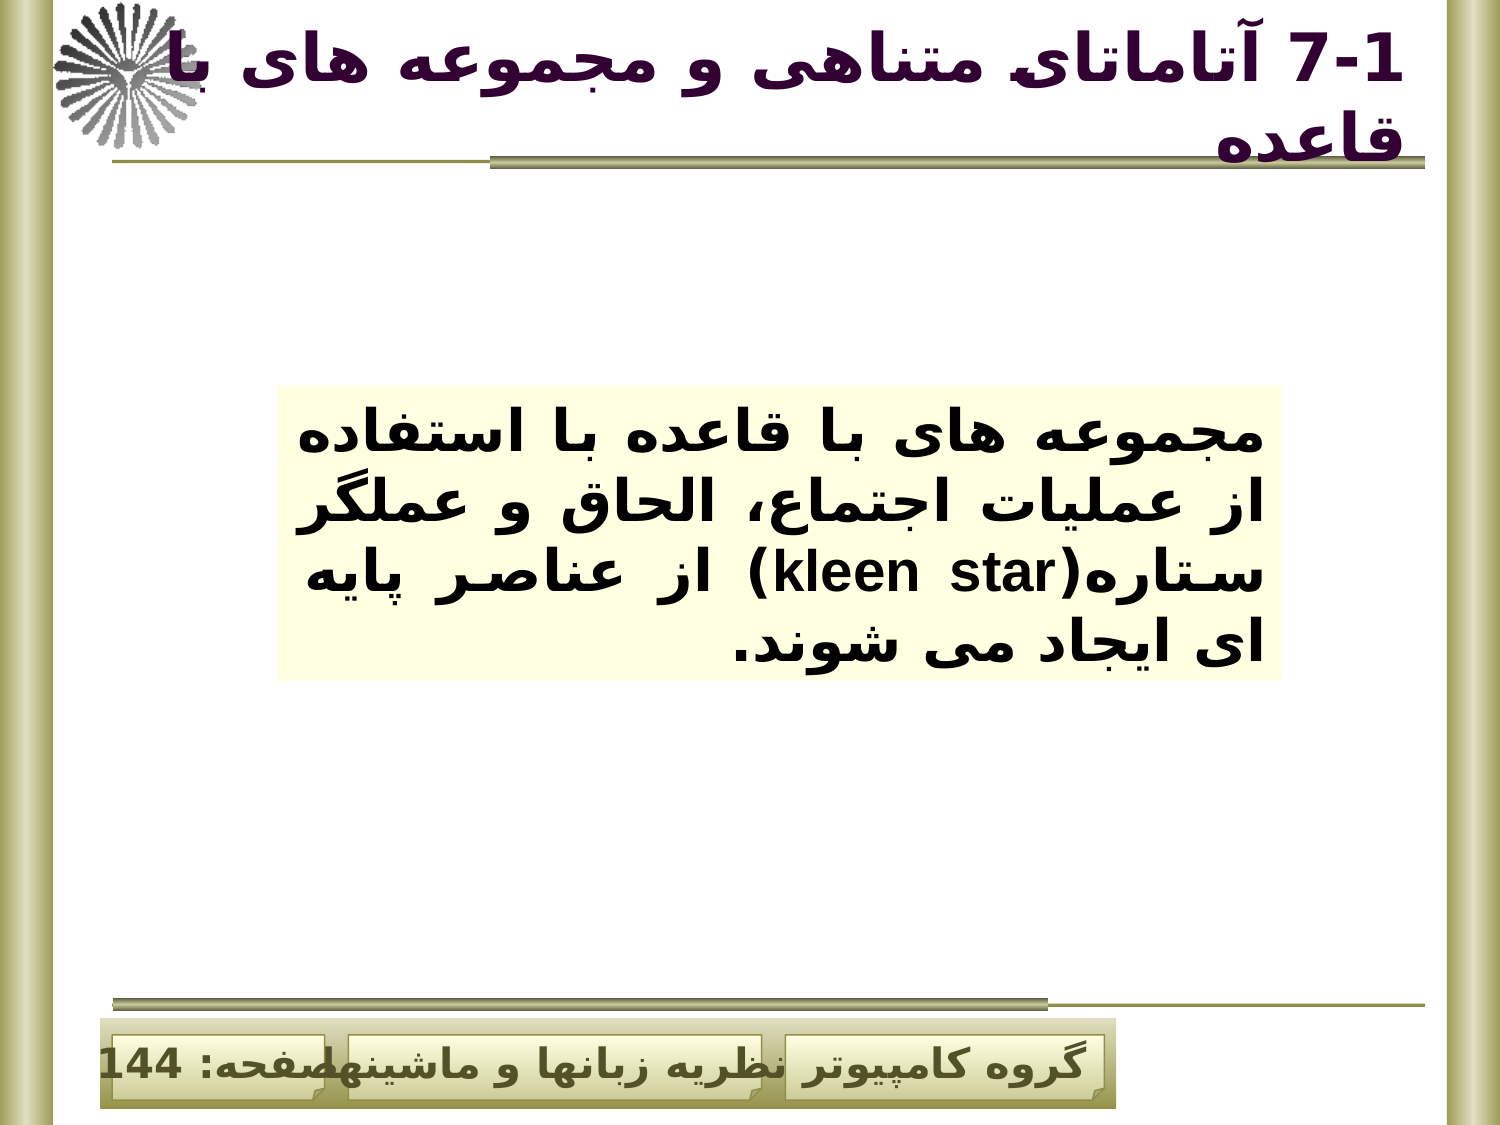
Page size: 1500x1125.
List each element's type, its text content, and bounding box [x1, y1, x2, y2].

text_box مجموعه های با قاعده با استفاده از عملیات اجتماع، الحاق و عملگر ستاره(kleen star) از عناصر پایه ای ایجاد می شوند. [277, 385, 1282, 681]
title 7-1 آتاماتای متناهی و مجموعه های با قاعده [147, 42, 1423, 147]
